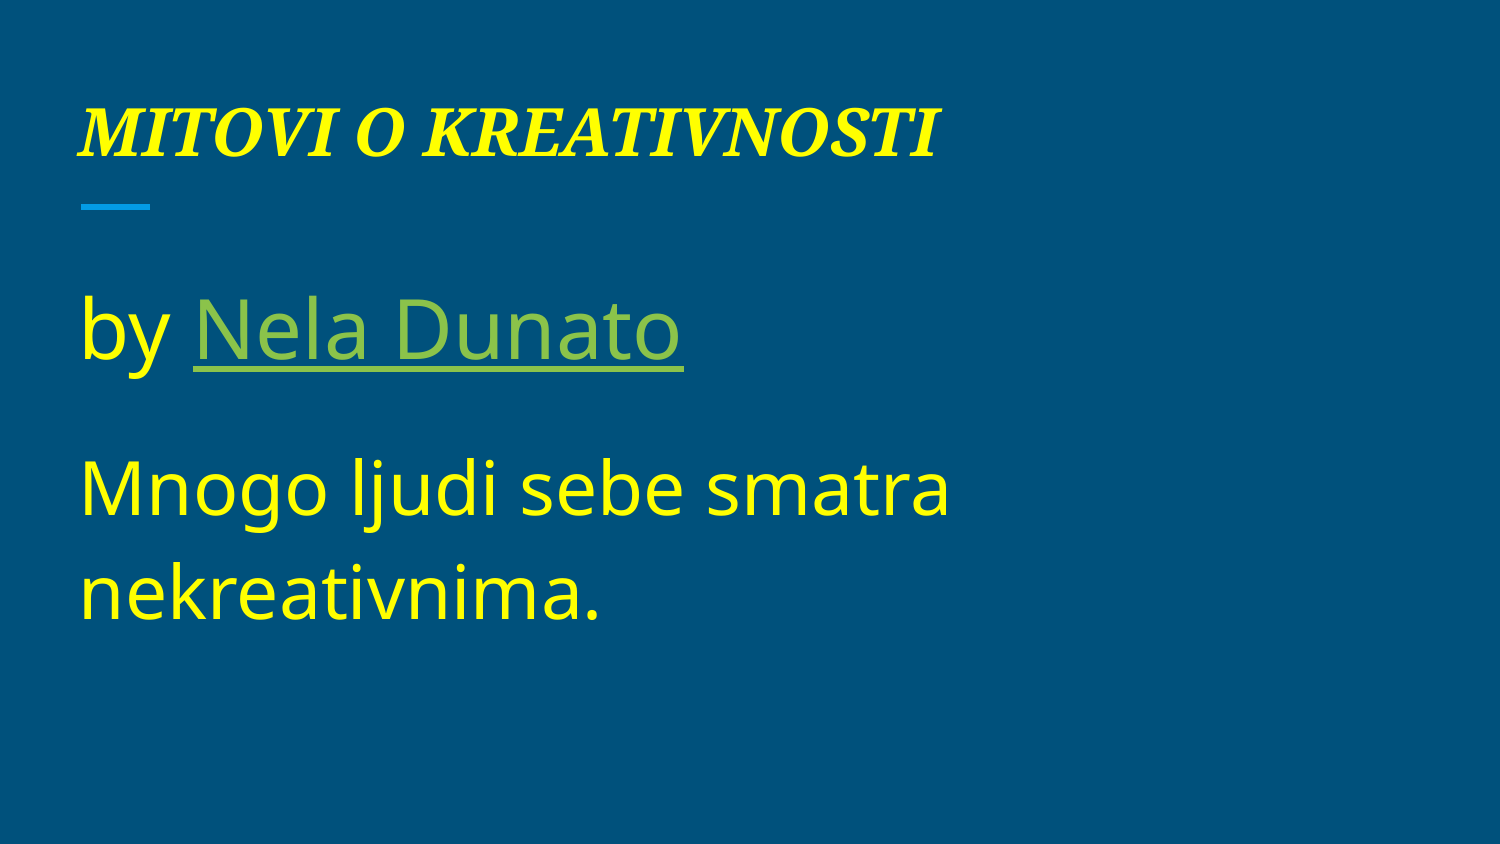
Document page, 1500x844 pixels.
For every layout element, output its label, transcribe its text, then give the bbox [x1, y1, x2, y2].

title MITOVI O KREATIVNOSTI [63, 75, 1437, 188]
list by Nela Dunato Mnogo ljudi sebe smatra nekreativnima. [63, 244, 1437, 750]
